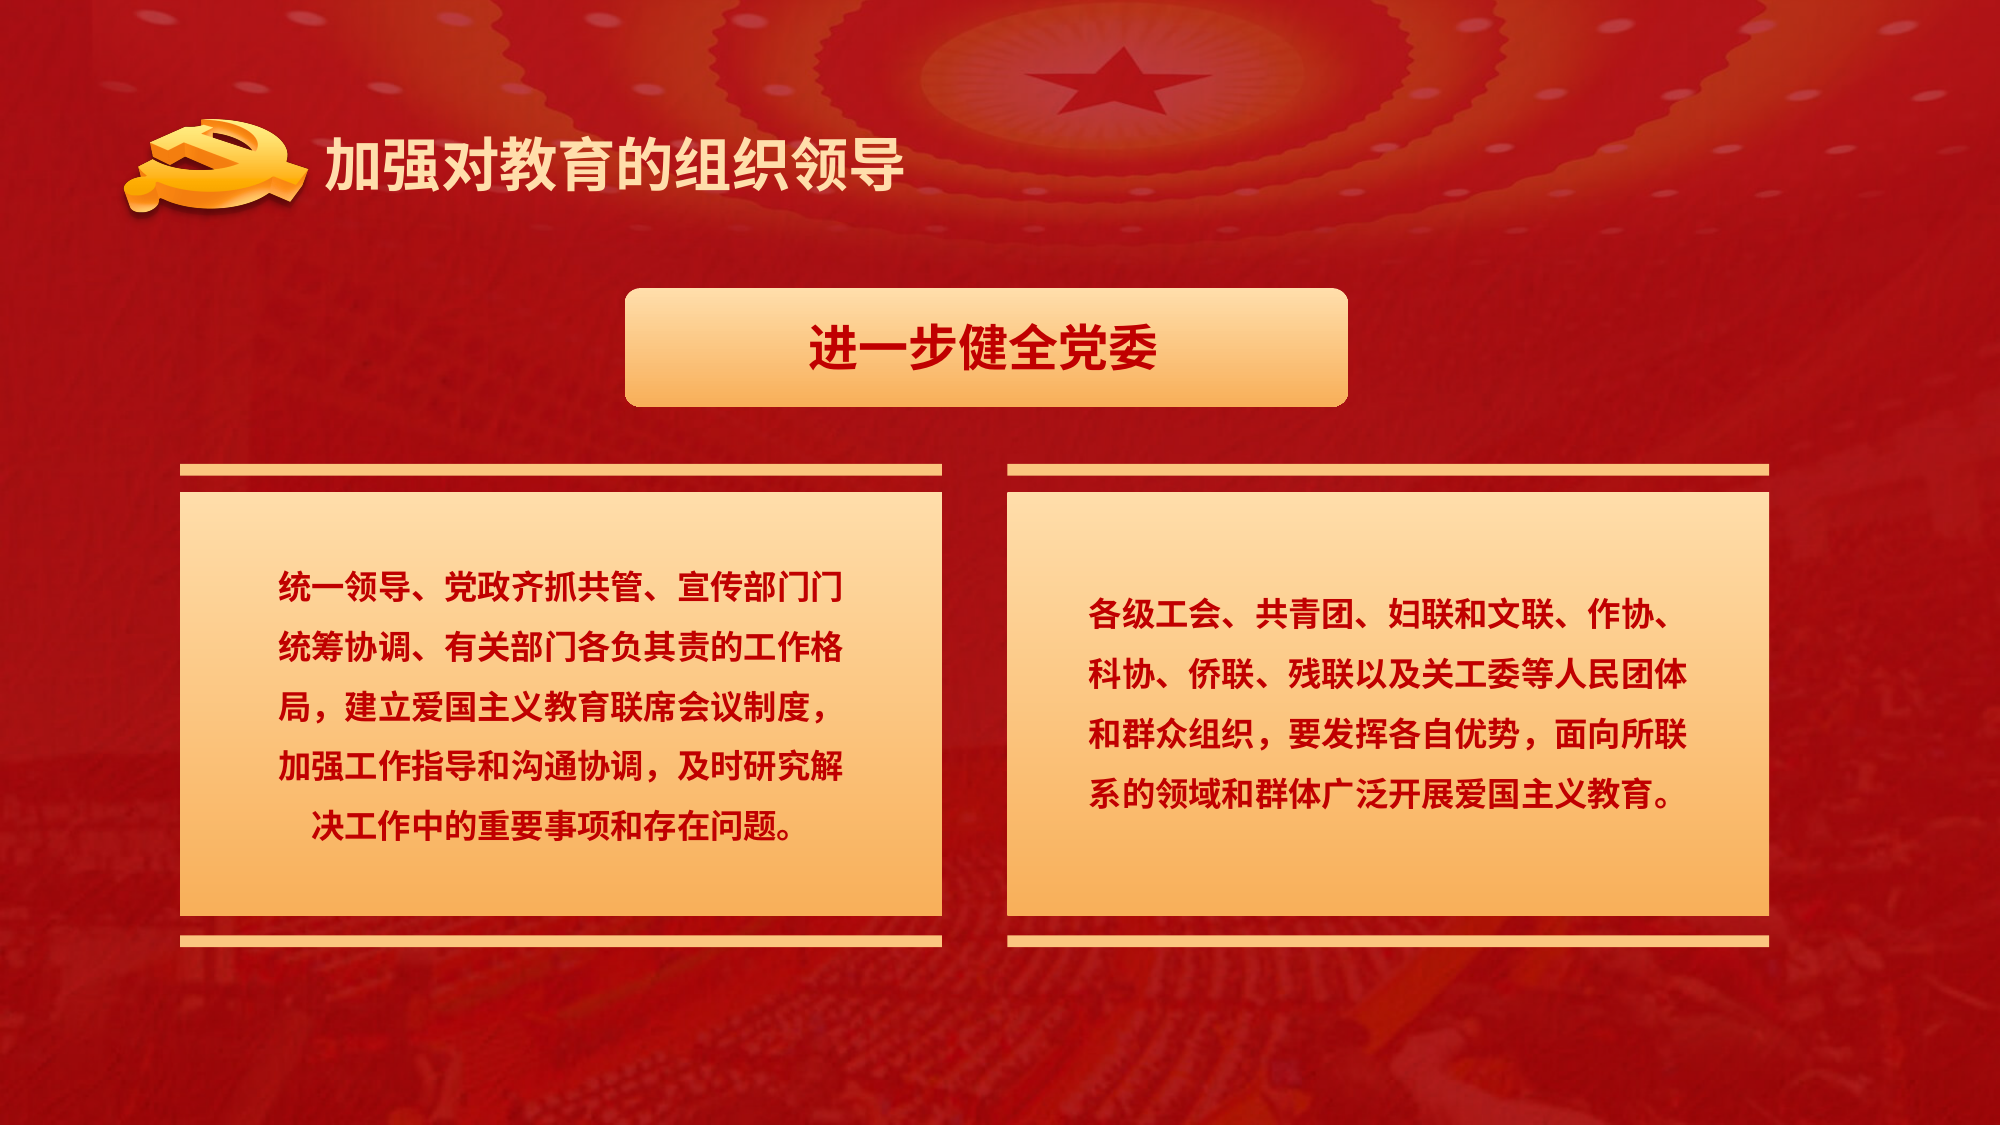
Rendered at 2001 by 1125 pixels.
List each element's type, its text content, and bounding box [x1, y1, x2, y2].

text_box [180, 463, 942, 948]
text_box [1007, 463, 1770, 948]
picture [123, 119, 309, 219]
text_box 加强对教育的组织领导 [309, 120, 1363, 206]
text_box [624, 288, 1349, 407]
